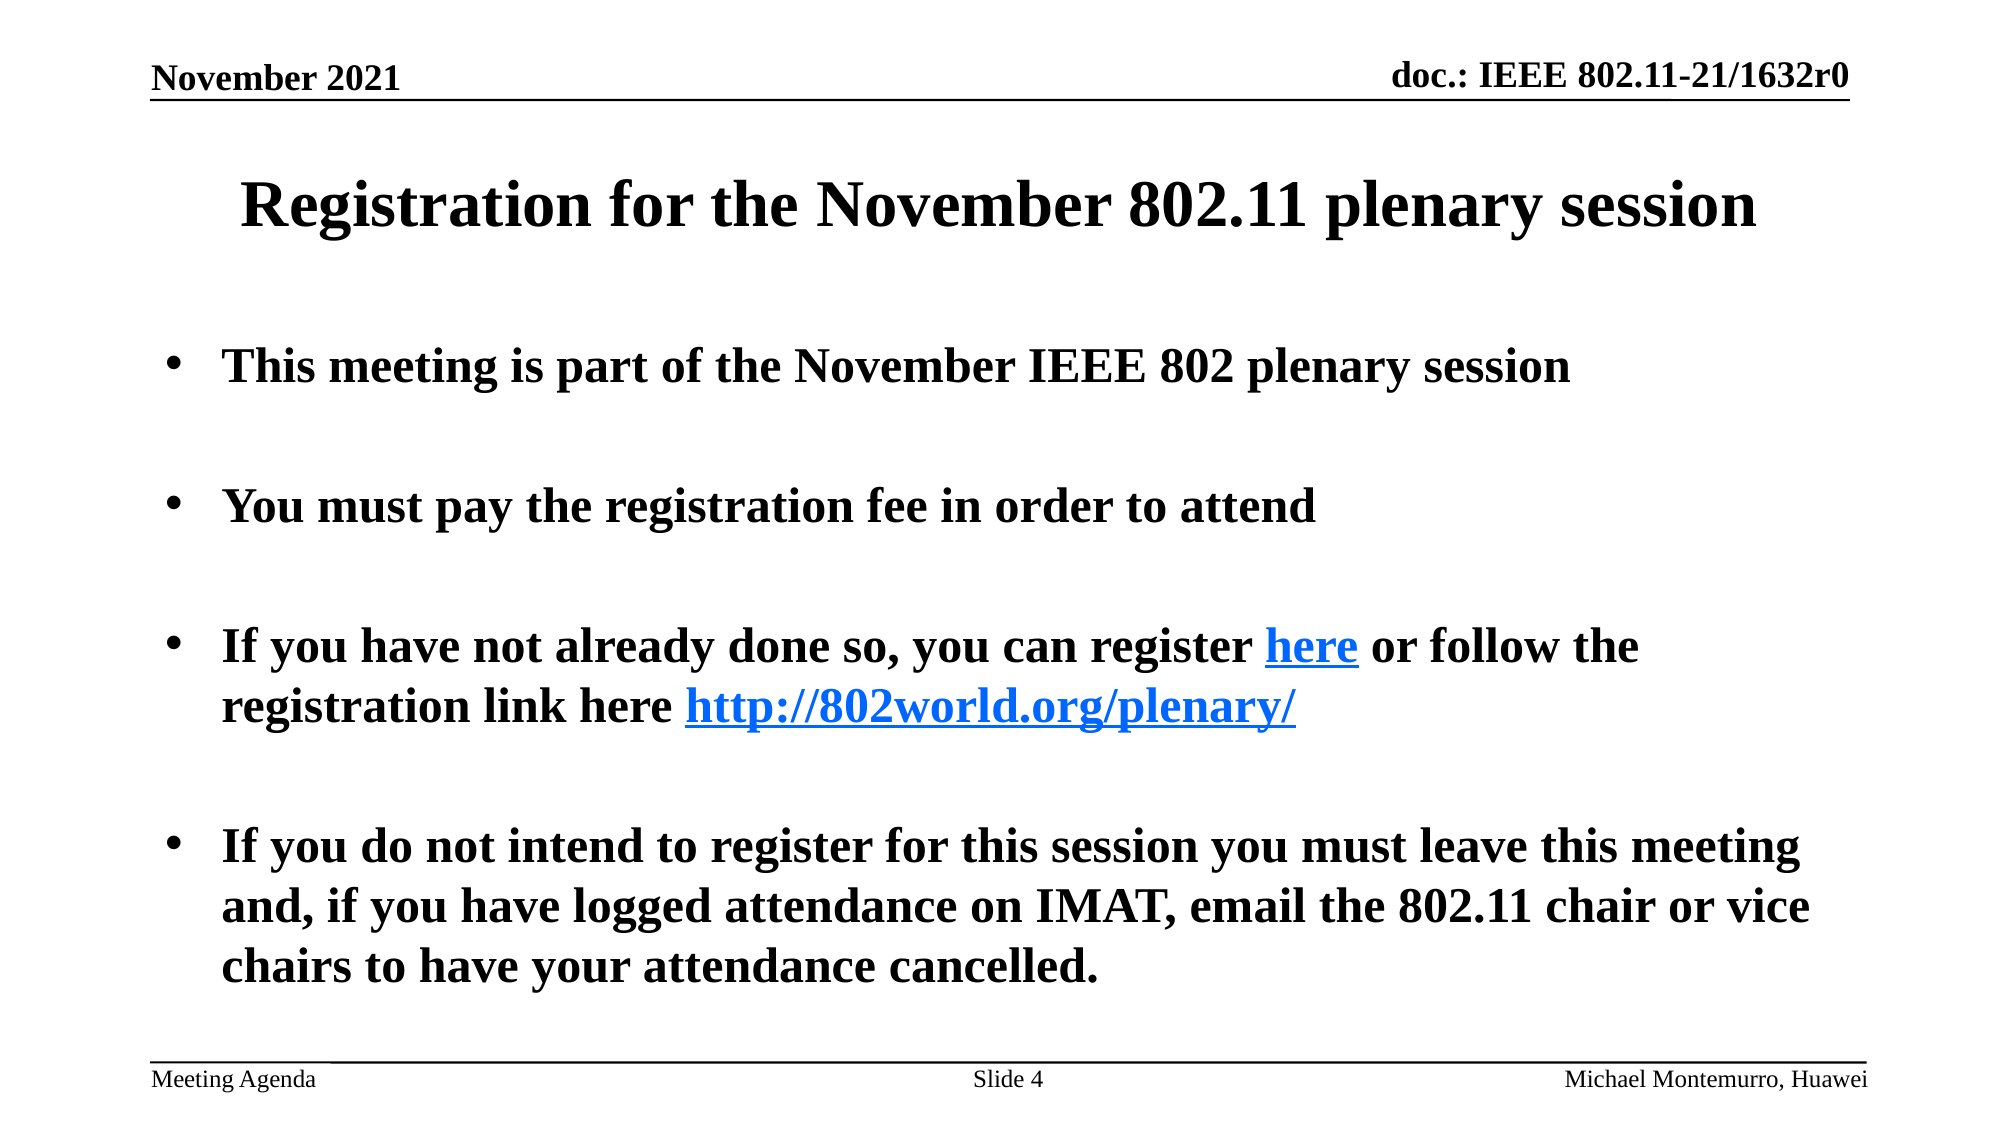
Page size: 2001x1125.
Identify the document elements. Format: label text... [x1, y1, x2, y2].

slide_number Slide 4 [964, 1061, 1053, 1093]
title Registration for the November 802.11 plenary session [150, 112, 1850, 288]
footer Michael Montemurro, Huawei [1266, 1061, 1869, 1093]
list This meeting is part of the November IEEE 802 plenary session You must pay the registration fee in order to attend If you have not already done so, you can register here or follow the registration link here http://802world.org/plenary/ If you do not intend to register for this session you must leave this meeting and, if you have logged attendance on IMAT, email the 802.11 chair or vice chairs to have your attendance cancelled. [150, 324, 1850, 1000]
